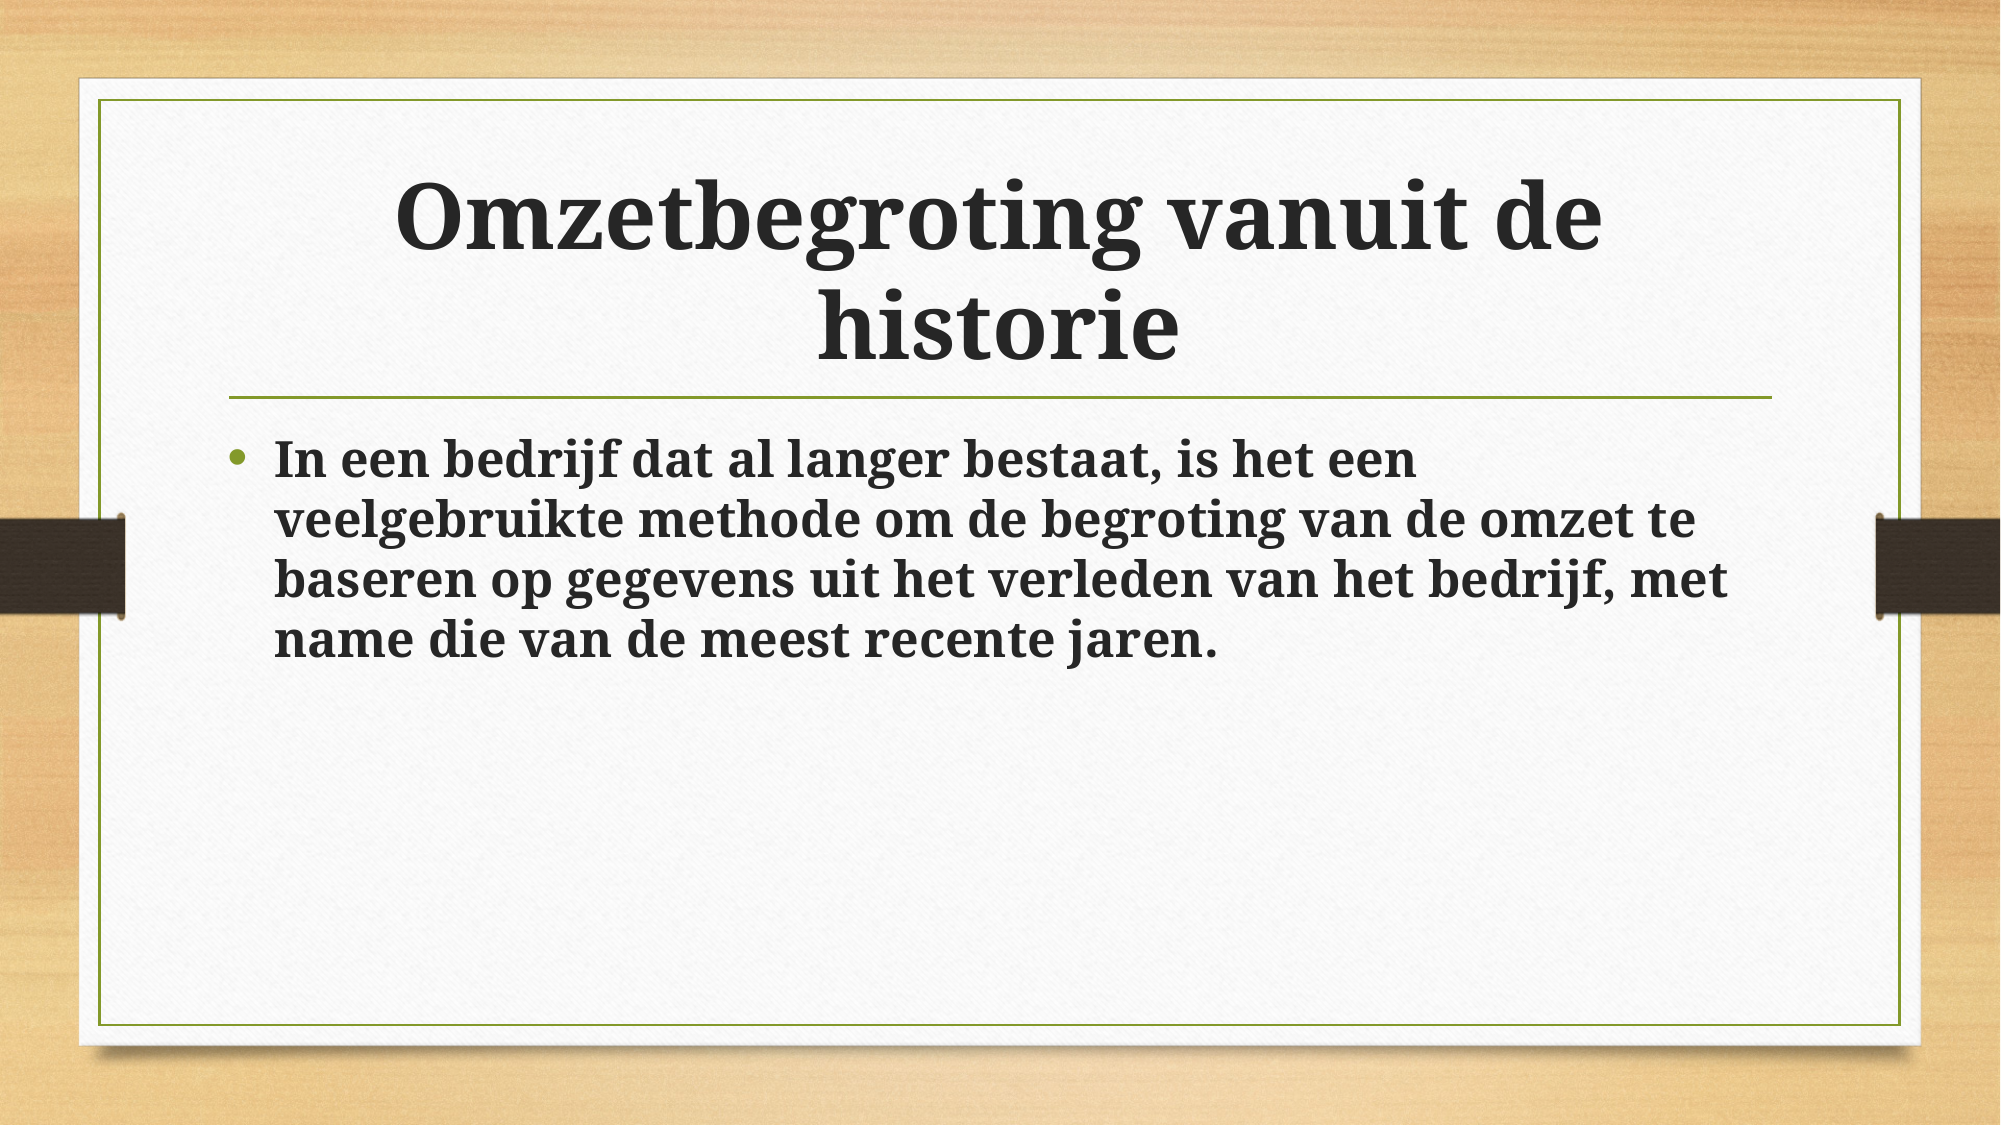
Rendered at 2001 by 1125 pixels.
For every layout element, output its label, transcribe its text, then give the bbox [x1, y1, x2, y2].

list In een bedrijf dat al langer bestaat, is het een veelgebruikte methode om de begroting van de omzet te baseren op gegevens uit het verleden van het bedrijf, met name die van de meest recente jaren. [212, 419, 1788, 964]
picture [0, 0, 2001, 1125]
title Omzetbegroting vanuit de historie [212, 161, 1788, 375]
